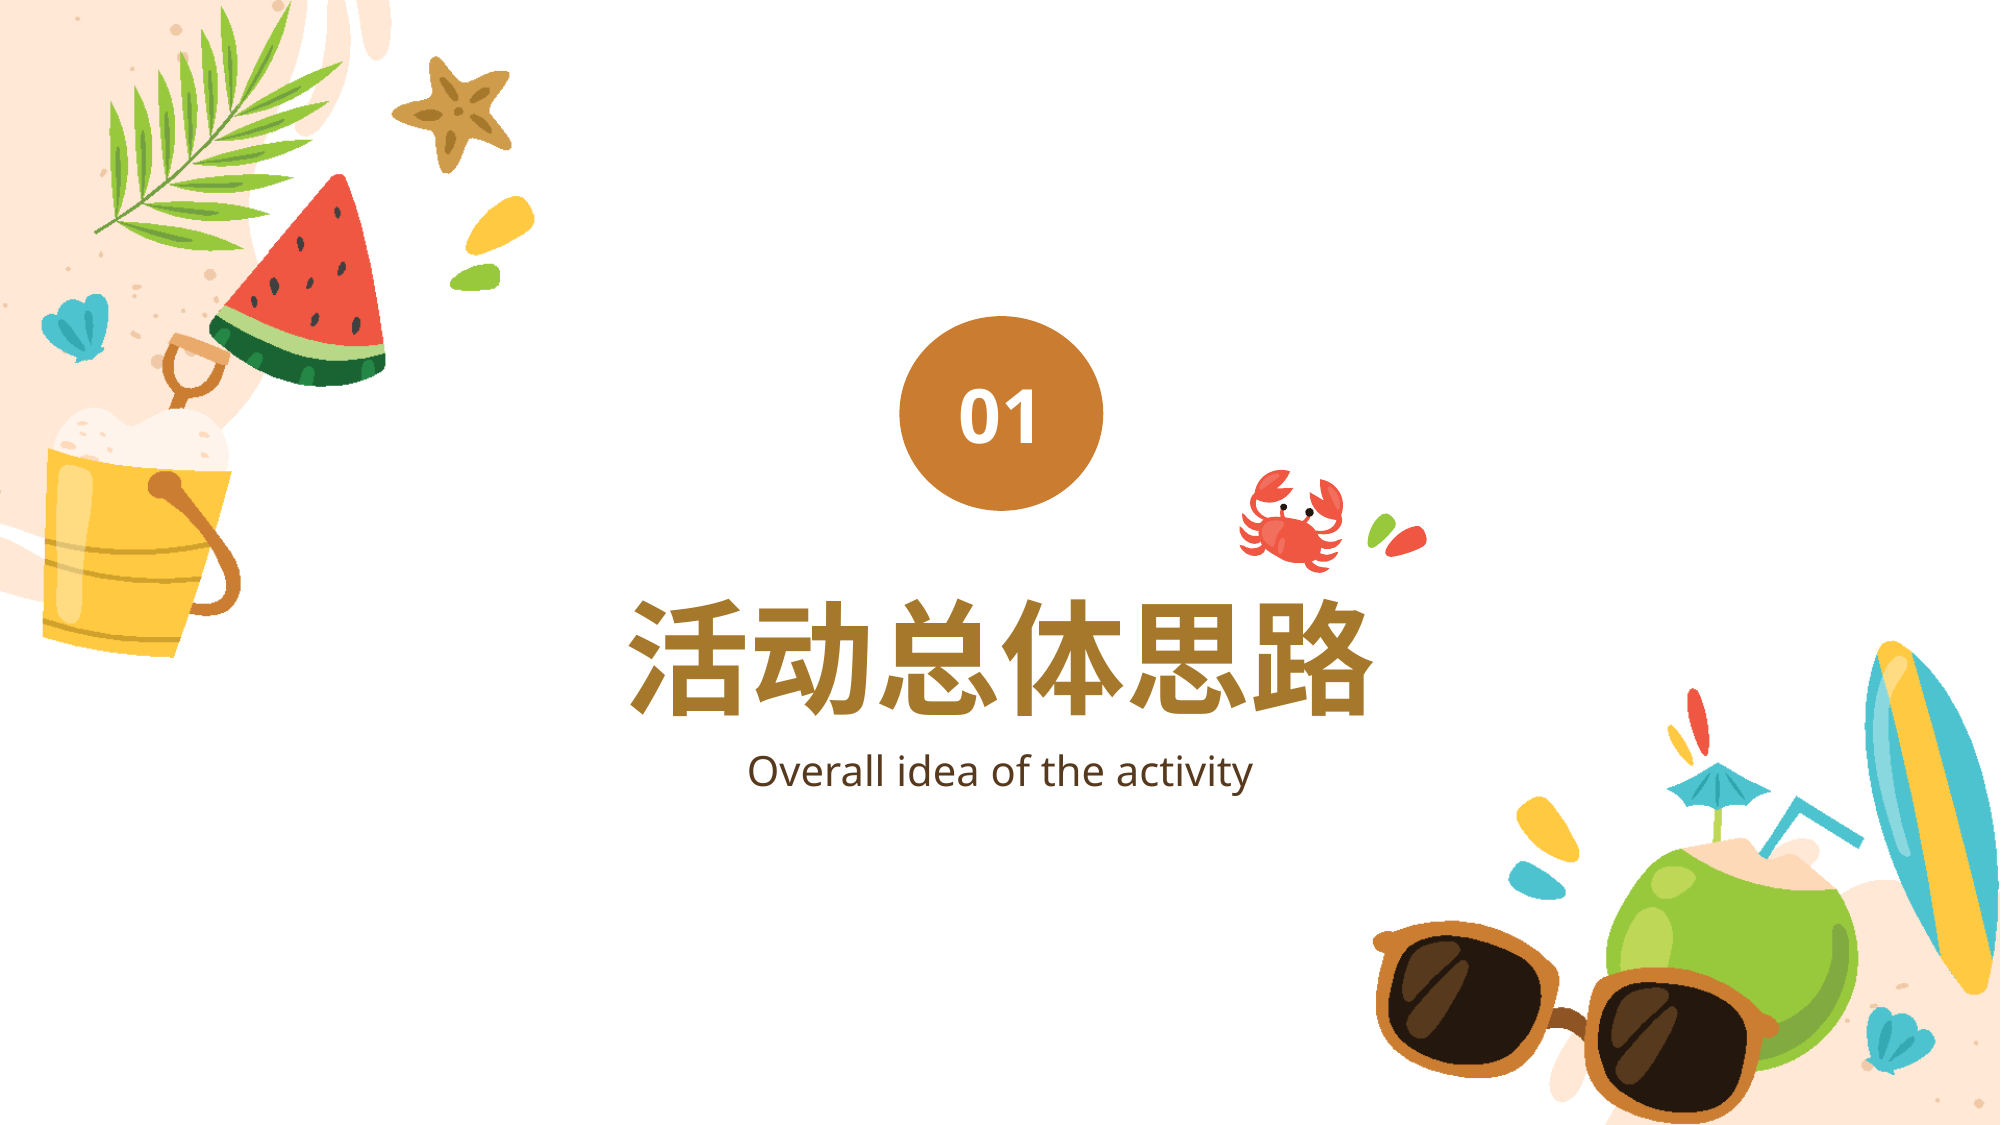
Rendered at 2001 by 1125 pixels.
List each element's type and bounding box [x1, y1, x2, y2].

text_box [603, 316, 1397, 803]
picture [0, 0, 2000, 1125]
